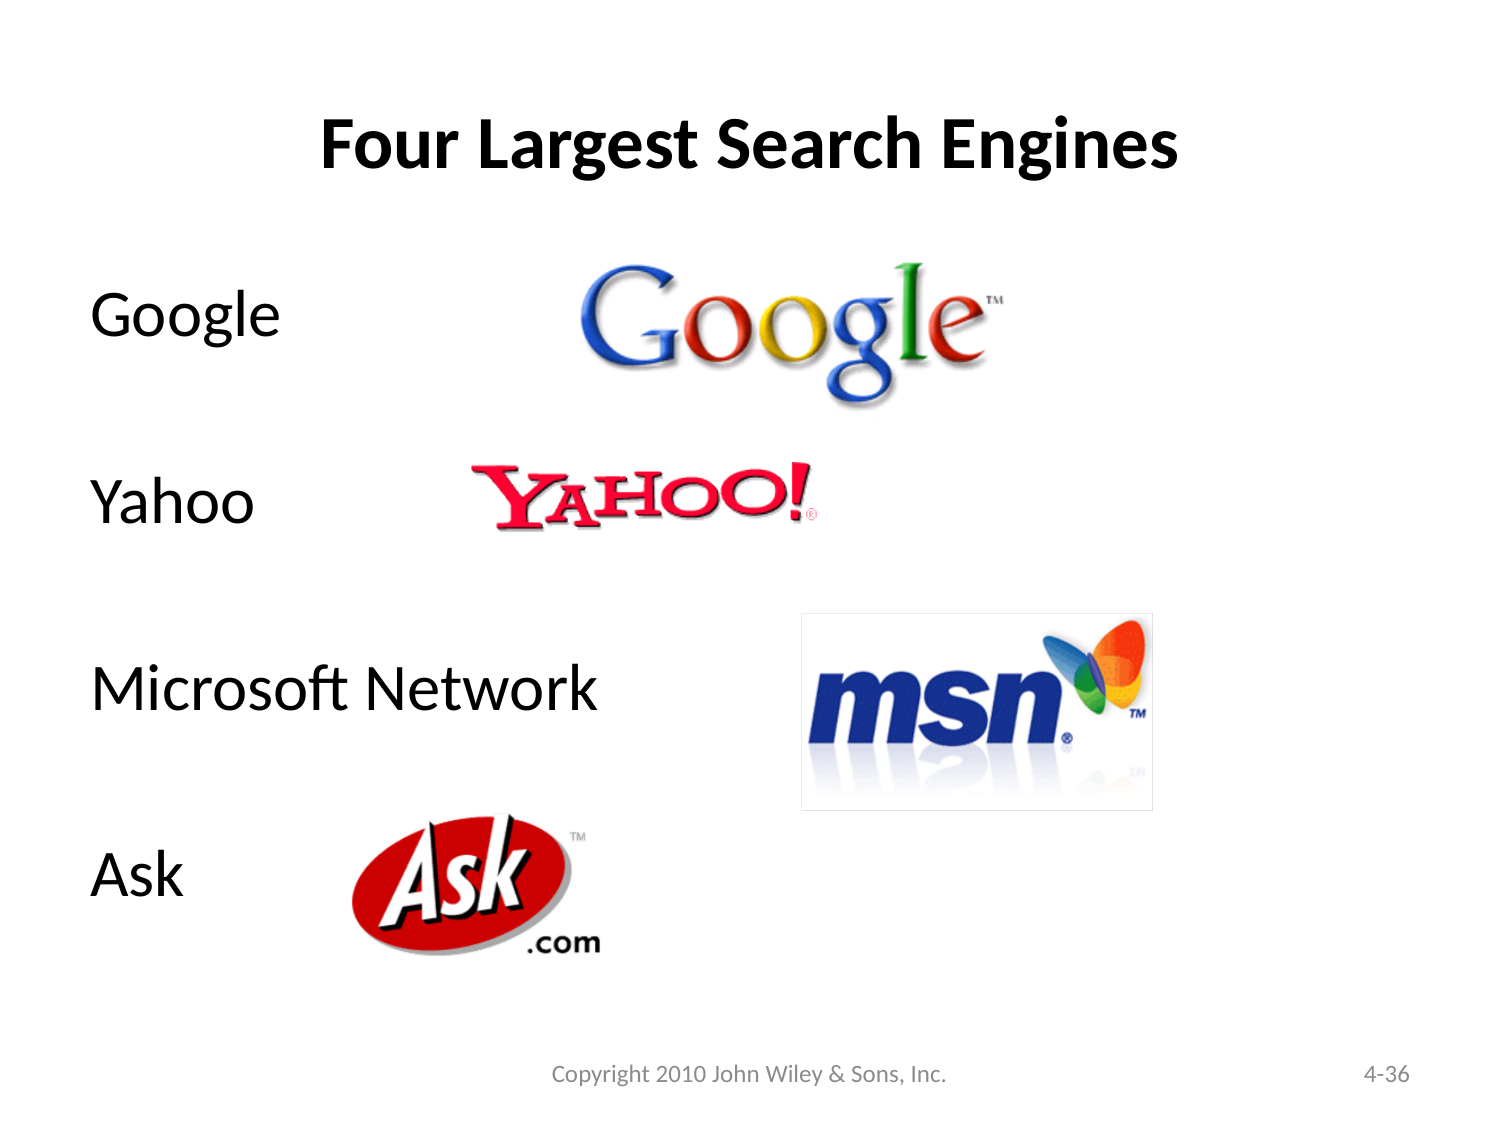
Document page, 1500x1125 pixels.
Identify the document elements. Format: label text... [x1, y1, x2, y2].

picture [462, 462, 826, 532]
footer Copyright 2010 John Wiley & Sons, Inc. [512, 1042, 988, 1103]
list Google Yahoo Microsoft Network Ask [75, 262, 1425, 1005]
slide_number 4-36 [1074, 1042, 1425, 1103]
picture [799, 612, 1154, 812]
title Four Largest Search Engines [75, 45, 1425, 233]
picture [349, 812, 602, 977]
picture [574, 249, 1007, 422]
